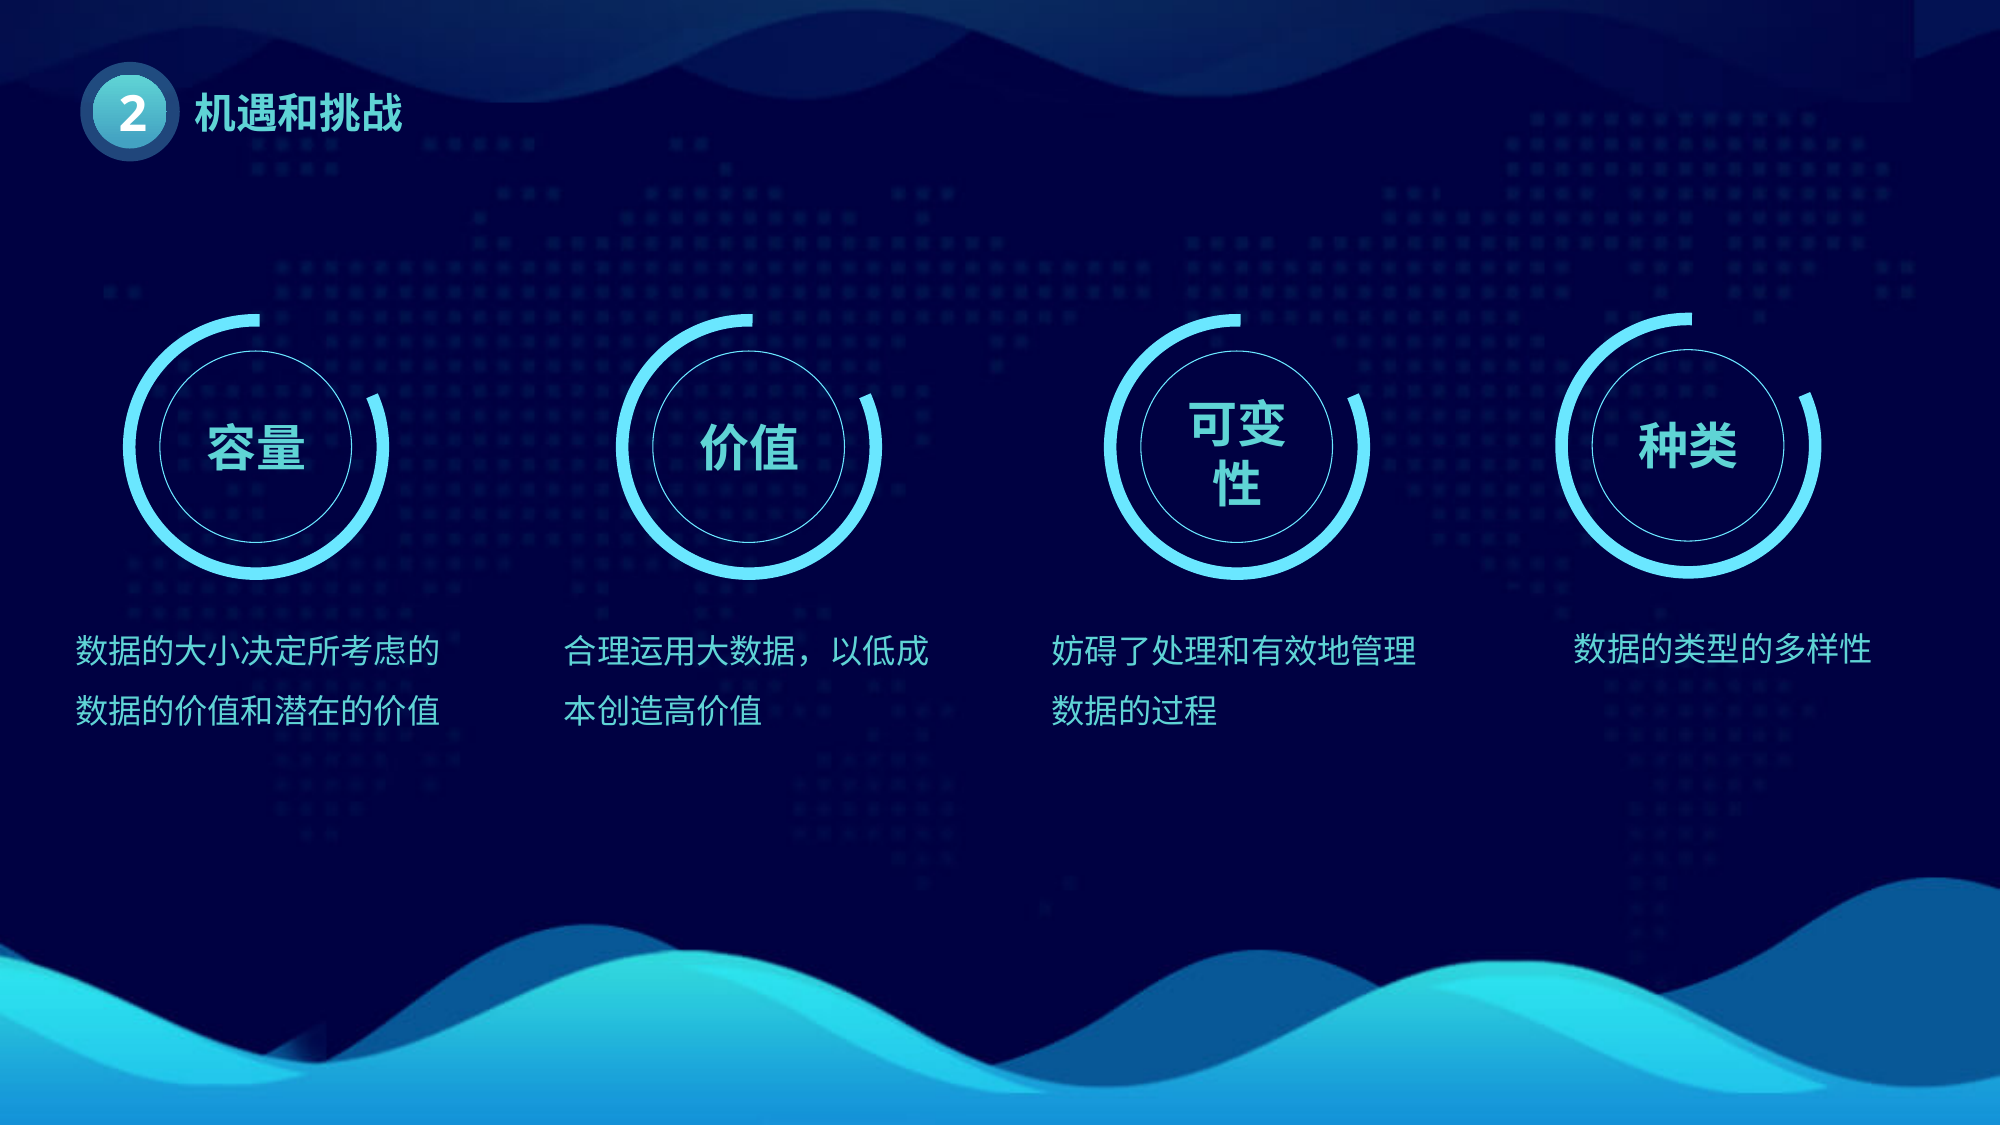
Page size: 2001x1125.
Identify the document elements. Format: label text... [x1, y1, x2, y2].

picture [0, 0, 2000, 1125]
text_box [80, 61, 578, 162]
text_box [129, 320, 383, 574]
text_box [1561, 318, 1816, 573]
text_box 数据的大小决定所考虑的数据的价值和潜在的价值 [55, 602, 456, 738]
text_box 数据的类型的多样性 [1488, 601, 1888, 676]
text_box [1110, 320, 1364, 574]
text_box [622, 320, 876, 574]
text_box 合理运用大数据，以低成本创造高价值 [548, 602, 949, 738]
text_box 妨碍了处理和有效地管理数据的过程 [1036, 602, 1437, 738]
